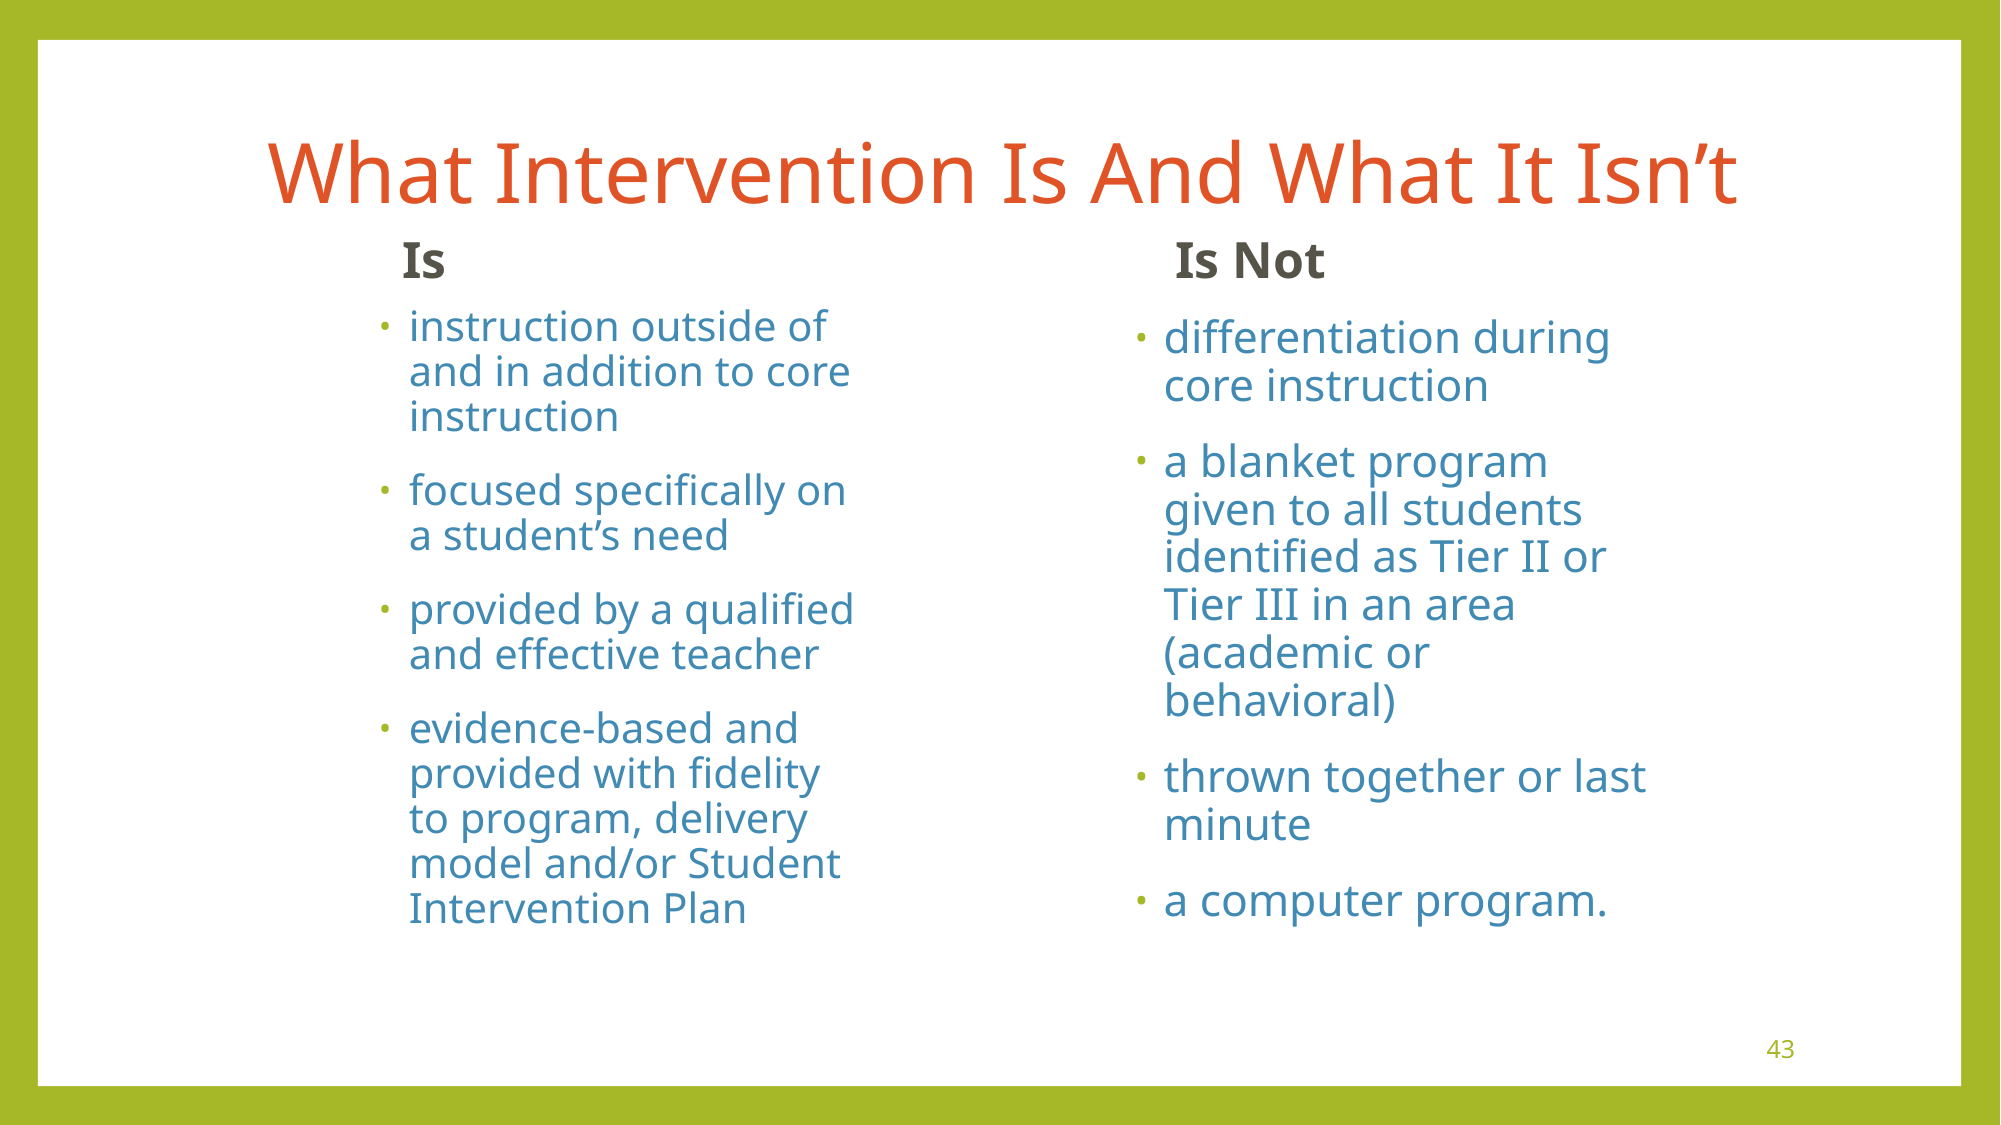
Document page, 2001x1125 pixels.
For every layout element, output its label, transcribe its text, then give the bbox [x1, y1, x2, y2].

list instruction outside of and in addition to core instruction focused specifically on a student’s need provided by a qualified and effective teacher evidence-based and provided with fidelity to program, delivery model and/or Student Intervention Plan [356, 297, 872, 975]
title What Intervention Is And What It Isn’t [193, 65, 1814, 289]
list Is Not [1160, 227, 1675, 298]
slide_number 43 [1530, 1020, 1811, 1081]
list Is [387, 227, 903, 298]
list differentiation during core instruction a blanket program given to all students identified as Tier II or Tier III in an area (academic or behavioral) thrown together or last minute a computer program. [1112, 307, 1675, 938]
